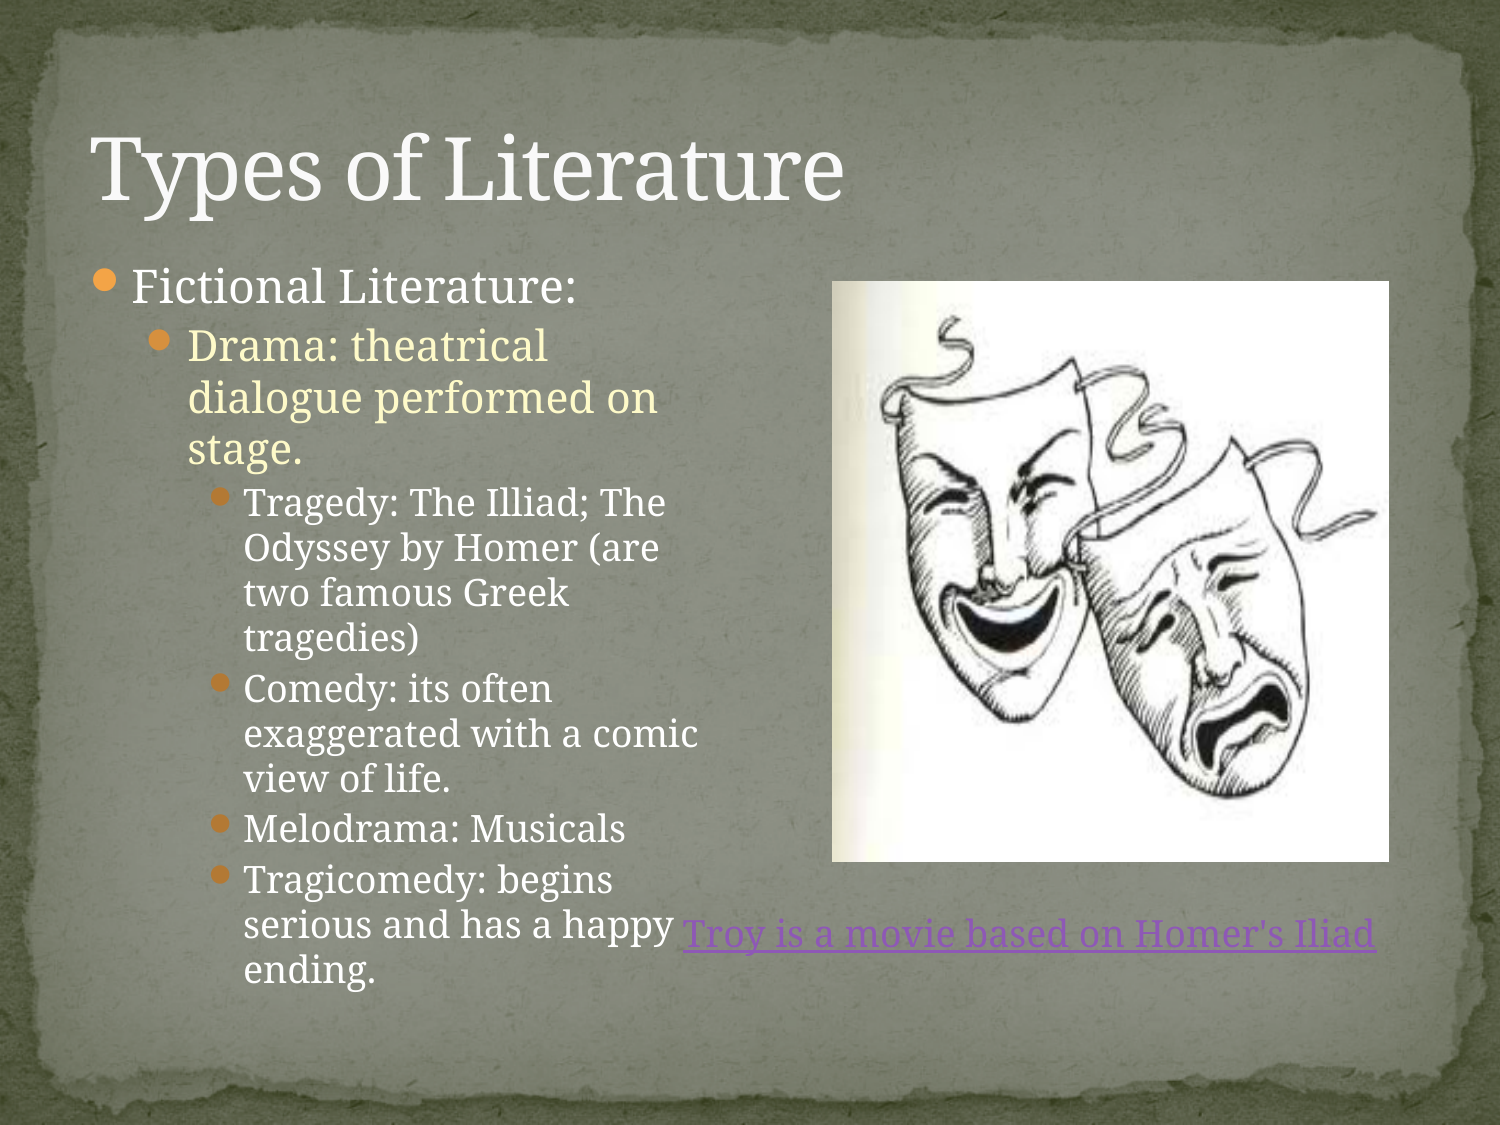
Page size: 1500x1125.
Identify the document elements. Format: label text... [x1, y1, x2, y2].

title Types of Literature [74, 24, 1425, 225]
text_box Troy is a movie based on Homer's Iliad [667, 902, 1418, 969]
list Fictional Literature: Drama: theatrical dialogue performed on stage. Tragedy: The Illiad; The Odyssey by Homer (are two famous Greek tragedies) Comedy: its often exaggerated with a comic view of life. Melodrama: Musicals Tragicomedy: begins serious and has a happy ending. [75, 249, 741, 1000]
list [834, 284, 1388, 861]
